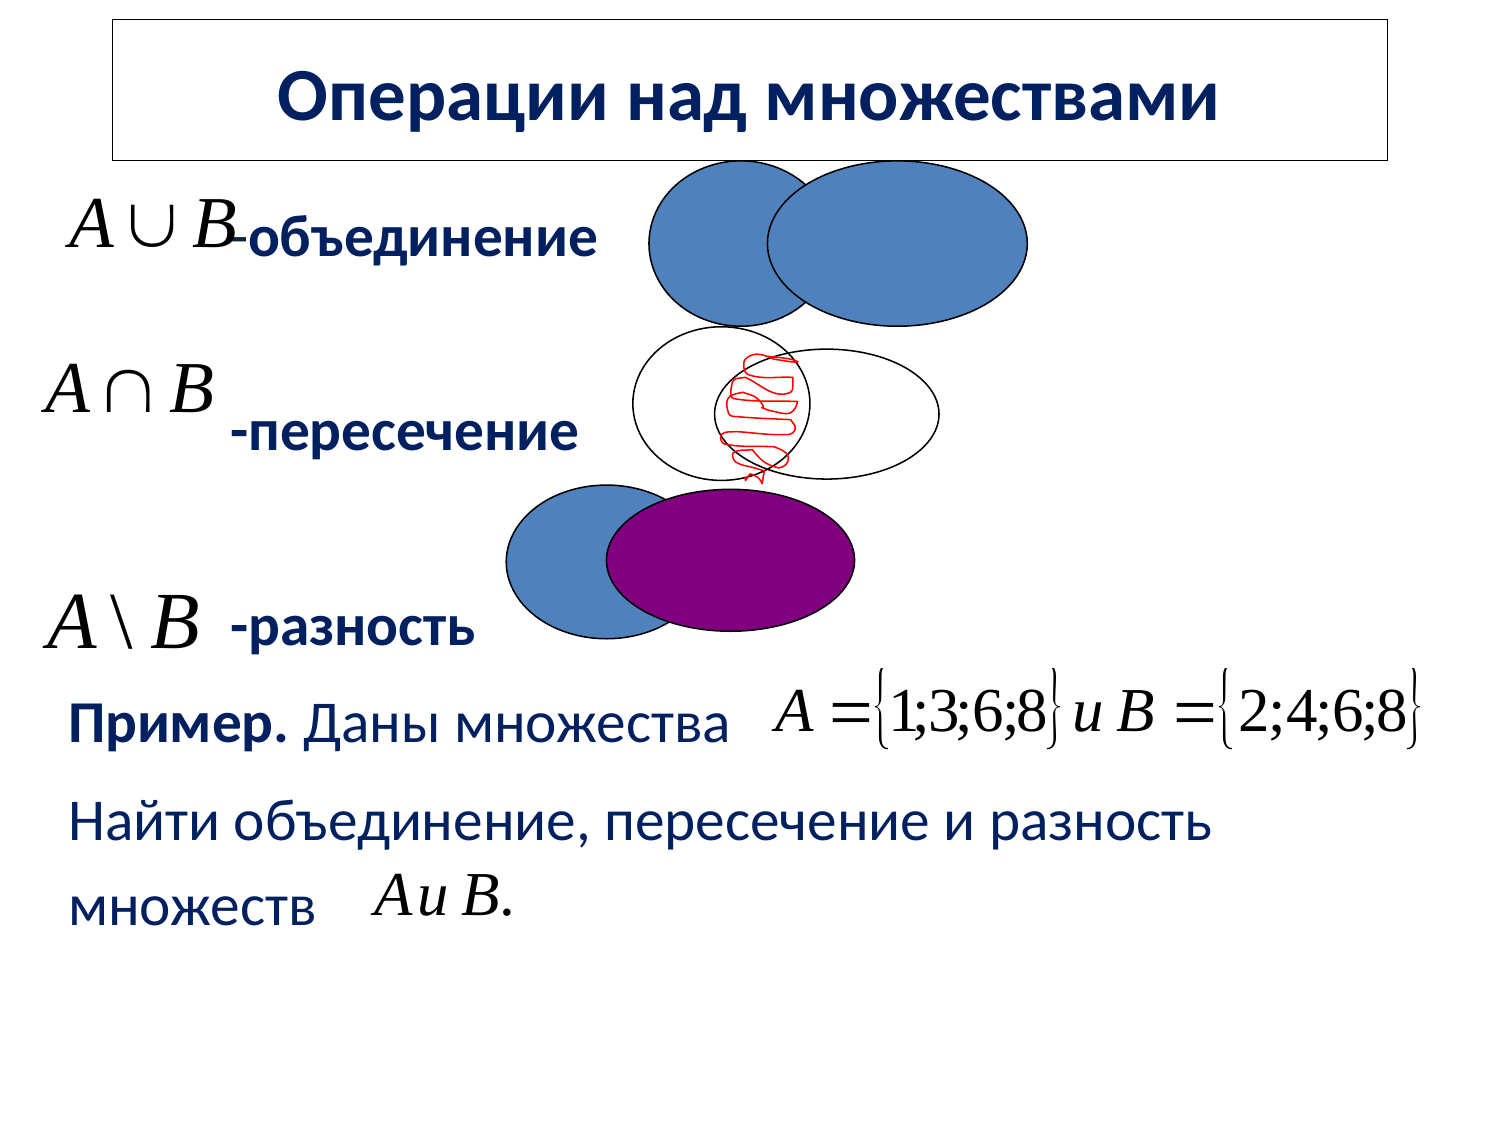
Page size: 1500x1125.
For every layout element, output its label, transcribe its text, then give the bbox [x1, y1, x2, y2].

text_box [767, 160, 1028, 327]
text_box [359, 857, 523, 942]
title Операции над множествами [112, 19, 1388, 161]
text_box [749, 349, 940, 480]
text_box [648, 160, 805, 327]
text_box [506, 485, 669, 639]
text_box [52, 180, 255, 260]
subtitle -объединение -пересечение -разность Пример. Даны множества Найти объединение, пересечение и разность множеств [53, 174, 1459, 1049]
text_box [728, 445, 750, 451]
text_box [714, 370, 762, 435]
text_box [28, 345, 231, 426]
text_box [632, 326, 788, 481]
text_box [720, 354, 798, 484]
text_box [606, 489, 855, 632]
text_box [760, 668, 1438, 758]
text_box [29, 573, 219, 669]
